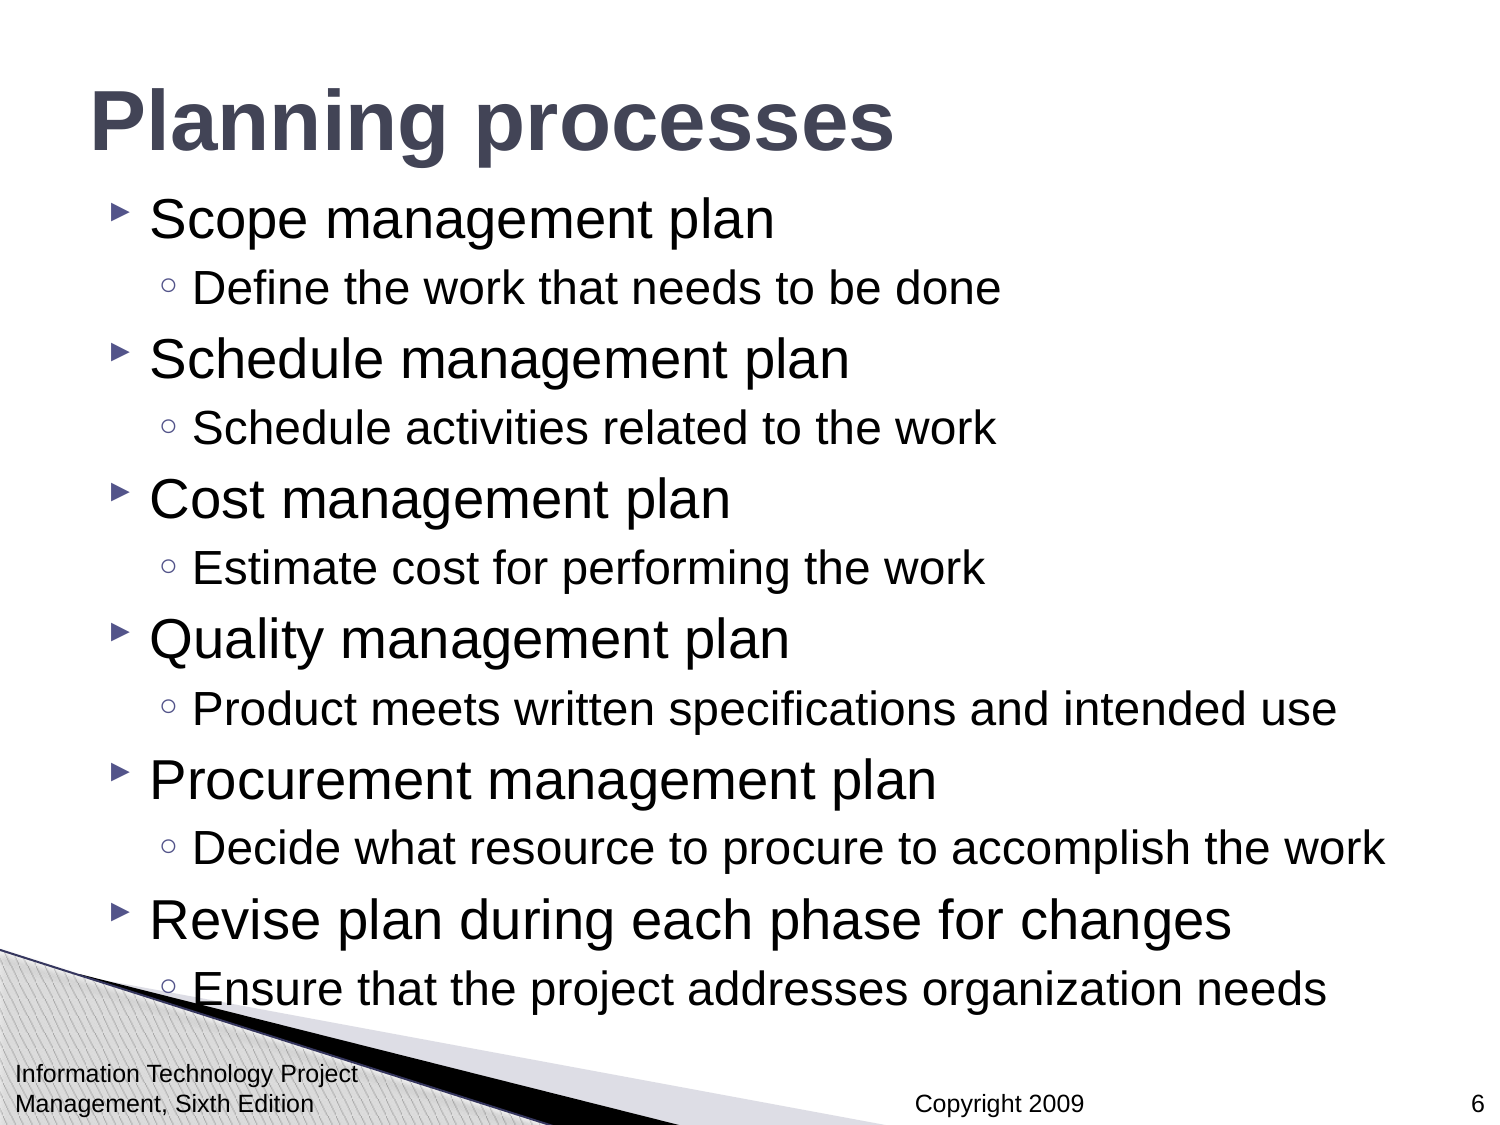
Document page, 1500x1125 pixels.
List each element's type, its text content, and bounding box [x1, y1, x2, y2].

slide_number 6 [1408, 1065, 1500, 1125]
title Planning processes [75, 45, 1425, 188]
list Scope management plan Define the work that needs to be done Schedule management plan Schedule activities related to the work Cost management plan Estimate cost for performing the work Quality management plan Product meets written specifications and intended use Procurement management plan Decide what resource to procure to accomplish the work Revise plan during each phase for changes Ensure that the project addresses organization needs [74, 174, 1426, 1013]
footer Information Technology Project Management, Sixth Edition [0, 1065, 388, 1125]
